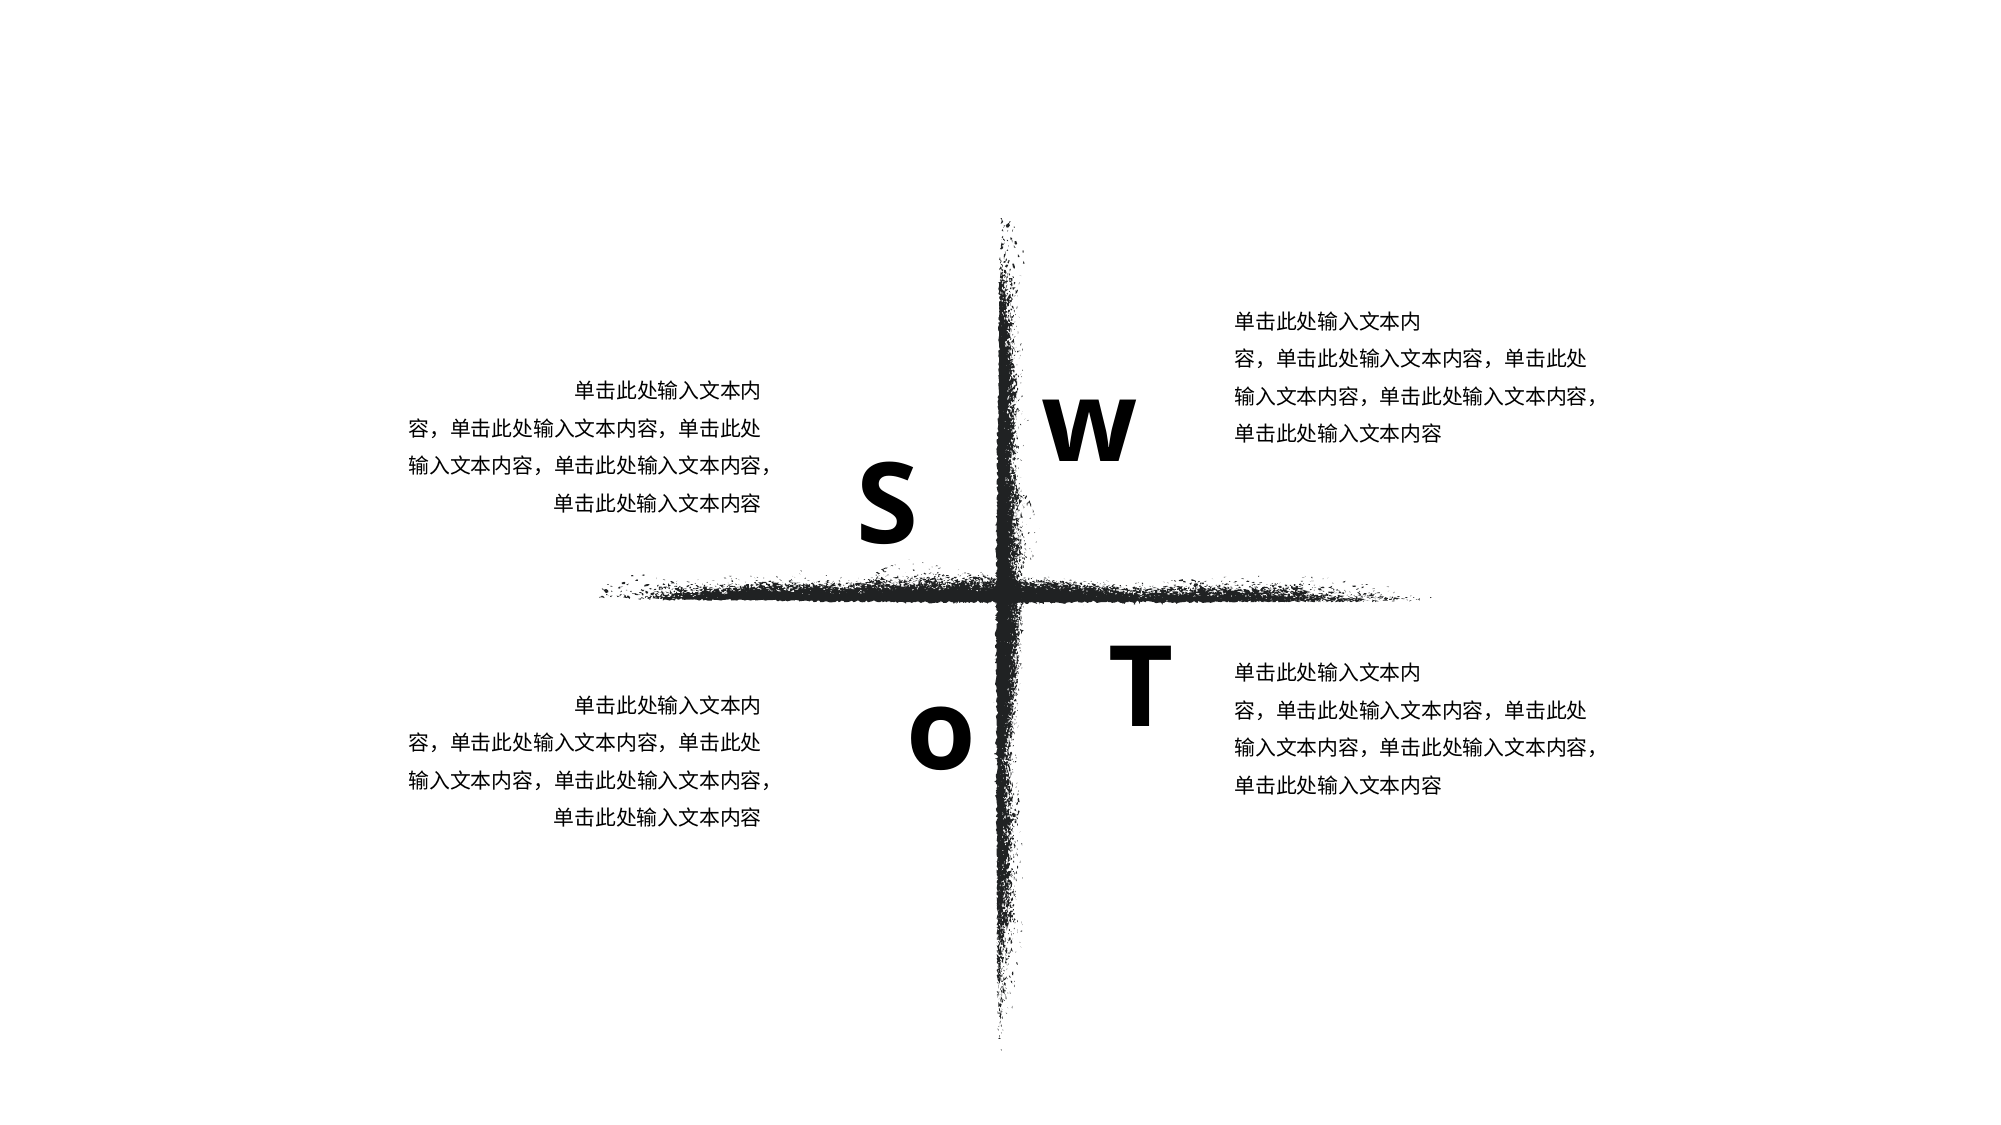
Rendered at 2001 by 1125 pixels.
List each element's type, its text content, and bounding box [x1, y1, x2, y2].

text_box 单击此处输入文本内 容，单击此处输入文本内容，单击此处输入文本内容，单击此处输入文本内容，单击此处输入文本内容 [387, 672, 777, 875]
text_box T [1094, 607, 1175, 611]
text_box w [1026, 341, 1161, 492]
text_box 单击此处输入文本内 容，单击此处输入文本内容，单击此处输入文本内容，单击此处输入文本内容，单击此处输入文本内容 [1219, 640, 1609, 843]
text_box o [891, 659, 959, 800]
text_box T [1094, 659, 1175, 756]
text_box S [841, 423, 909, 559]
text_box 单击此处输入文本内 容，单击此处输入文本内容，单击此处输入文本内容，单击此处输入文本内容，单击此处输入文本内容 [1219, 288, 1609, 491]
picture [599, 559, 1433, 607]
picture [599, 611, 1433, 659]
text_box 单击此处输入文本内 容，单击此处输入文本内容，单击此处输入文本内容，单击此处输入文本内容，单击此处输入文本内容 [387, 357, 777, 560]
